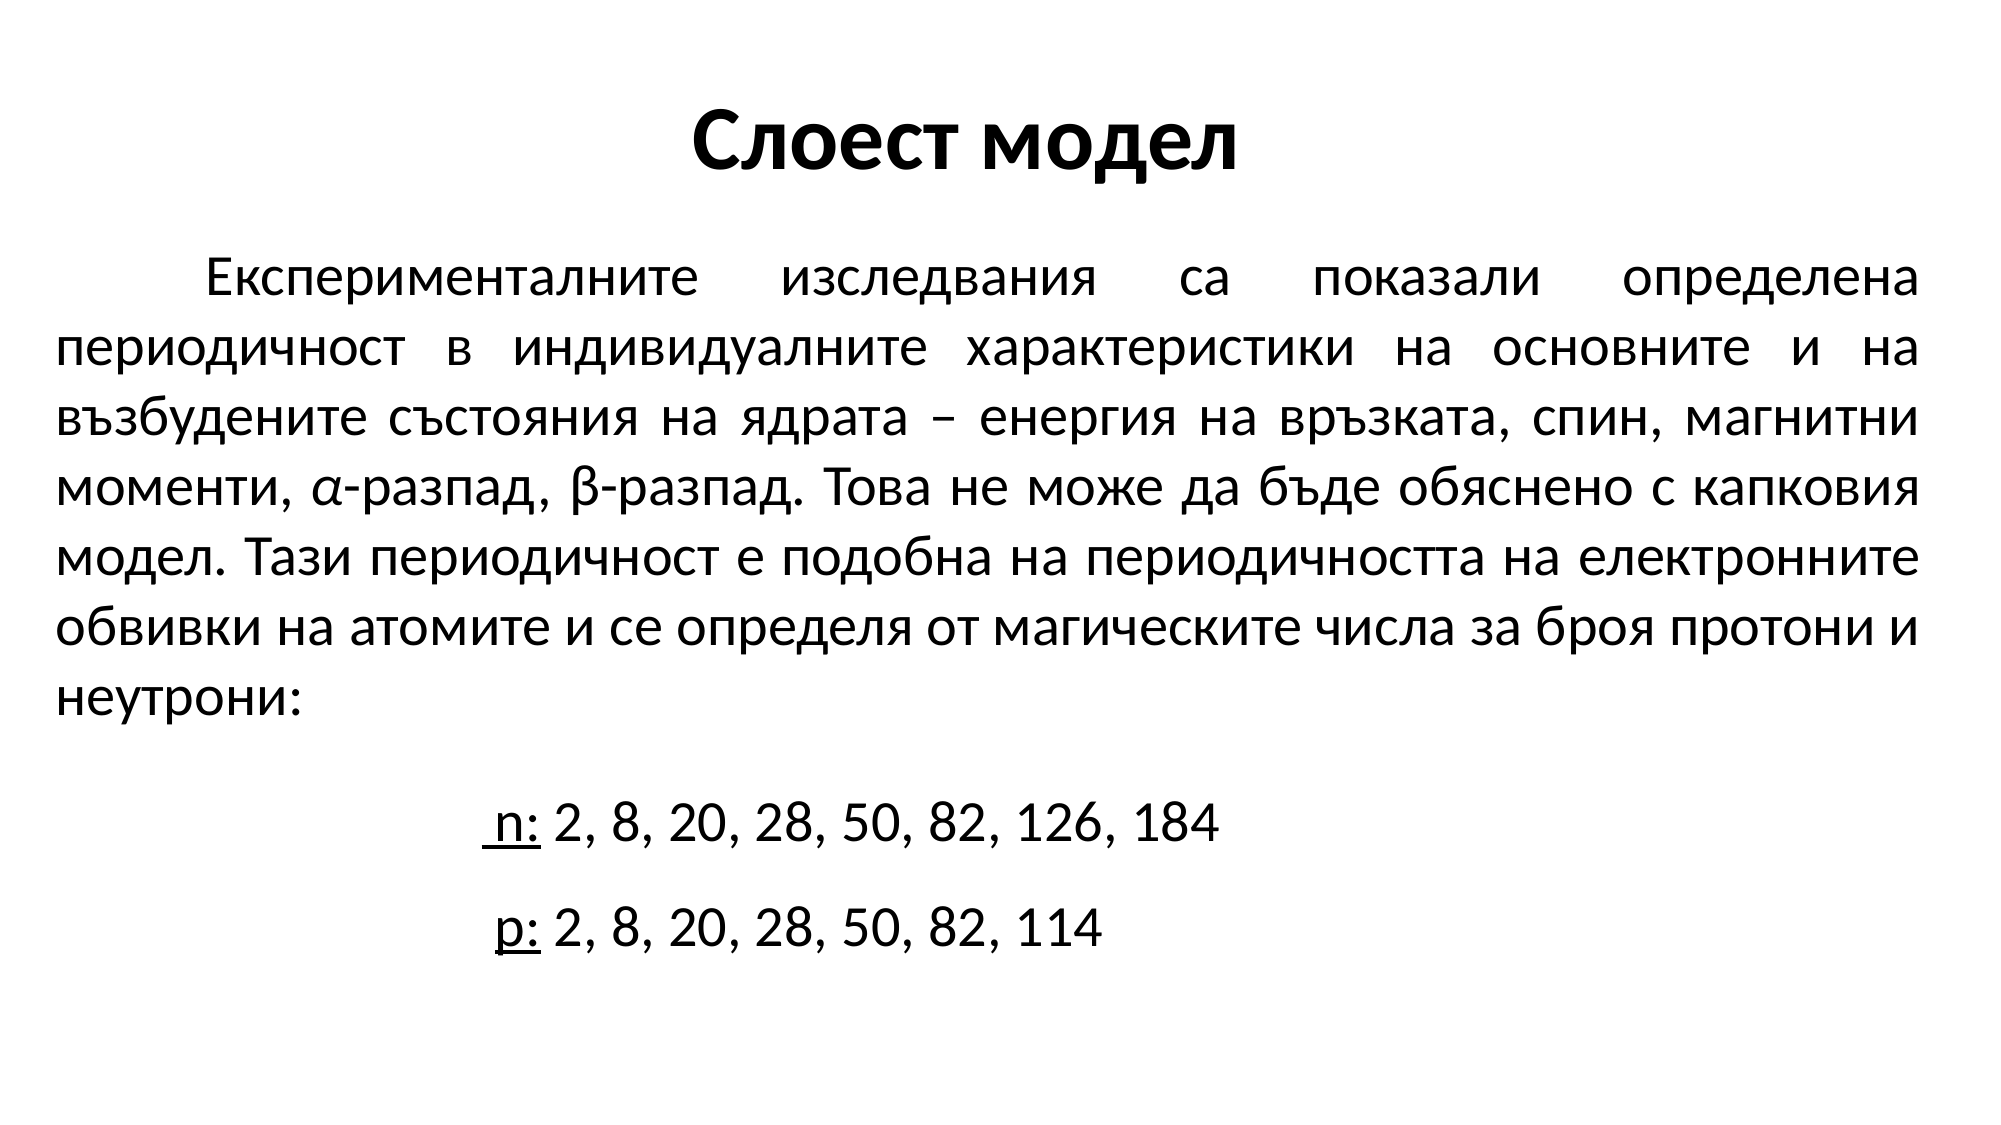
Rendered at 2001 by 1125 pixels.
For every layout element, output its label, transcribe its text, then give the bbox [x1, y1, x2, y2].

text_box n: 2, 8, 20, 28, 50, 82, 126, 184 р: 2, 8, 20, 28, 50, 82, 114 [466, 740, 1467, 966]
text_box Слоест модел [678, 70, 1256, 196]
text_box Експерименталните изследвания са показали определена периодичност в индивидуалните характеристики на основните и на възбудените състояния на ядрата – енергия на връзката, спин, магнитни моменти, α-разпад, β-разпад. Това не може да бъде обяснено с капковия модел. Тази периодичност е подобна на периодичността на електронните обвивки на атомите и се определя от магическите числа за броя протони и неутрони: [40, 229, 1937, 735]
